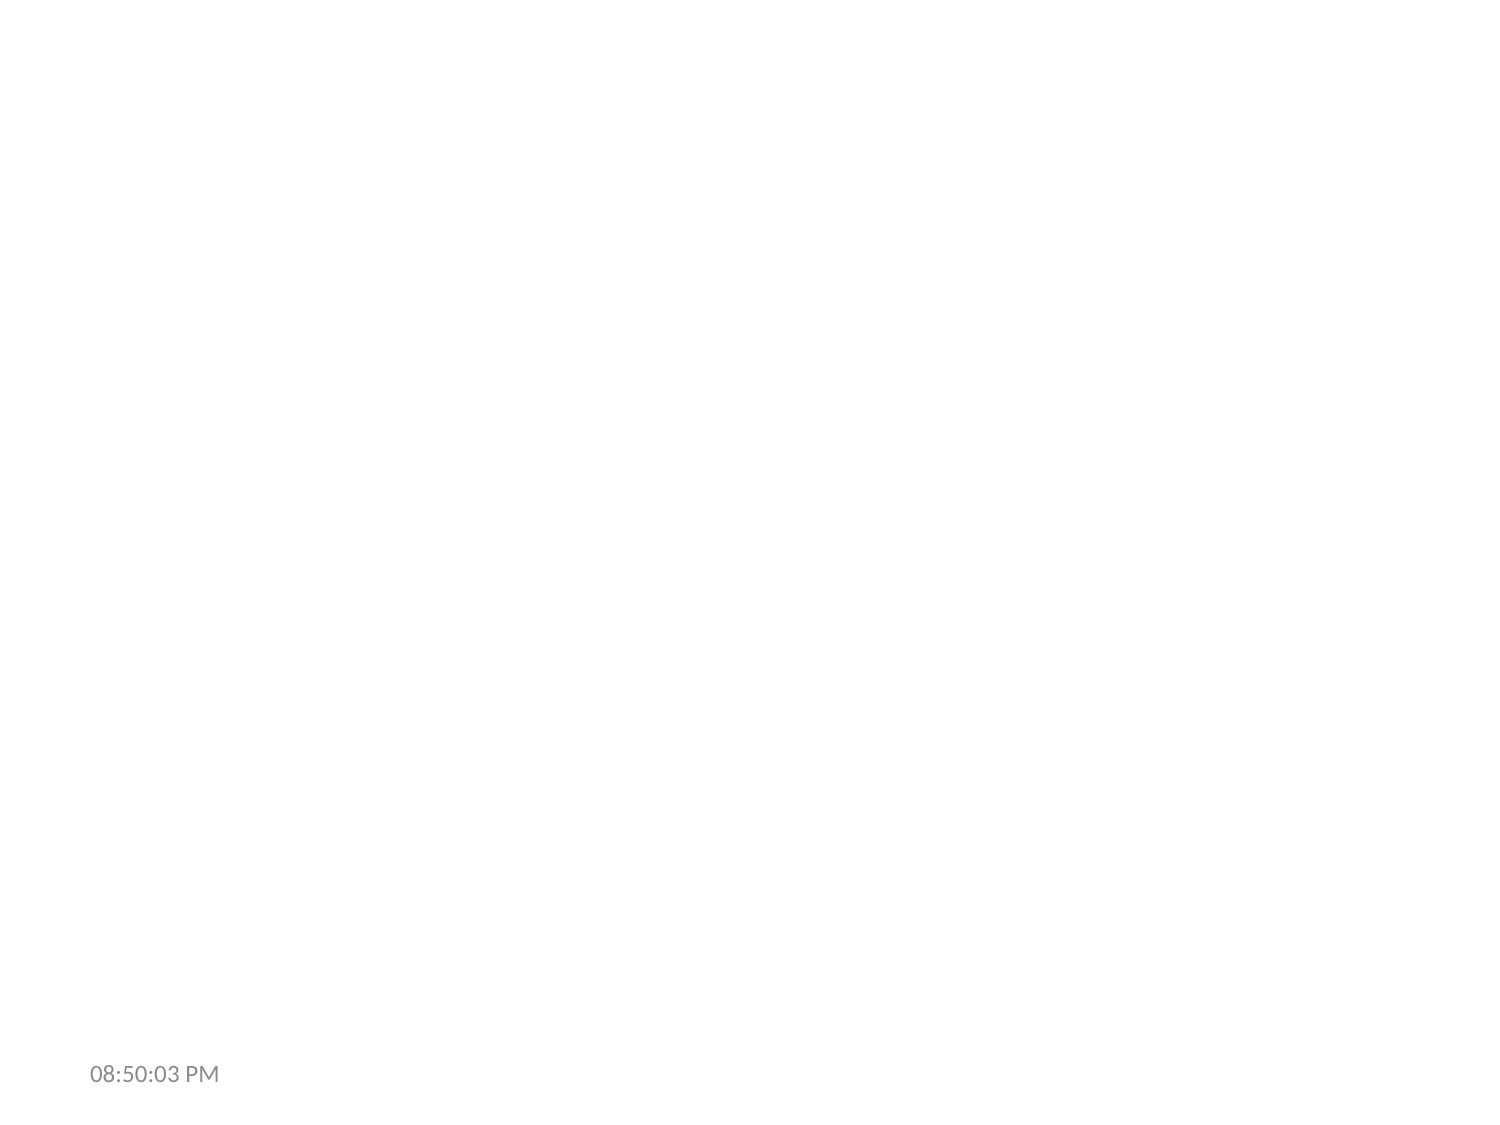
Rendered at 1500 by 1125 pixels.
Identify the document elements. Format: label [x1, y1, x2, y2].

slide_number [75, 1042, 425, 1103]
